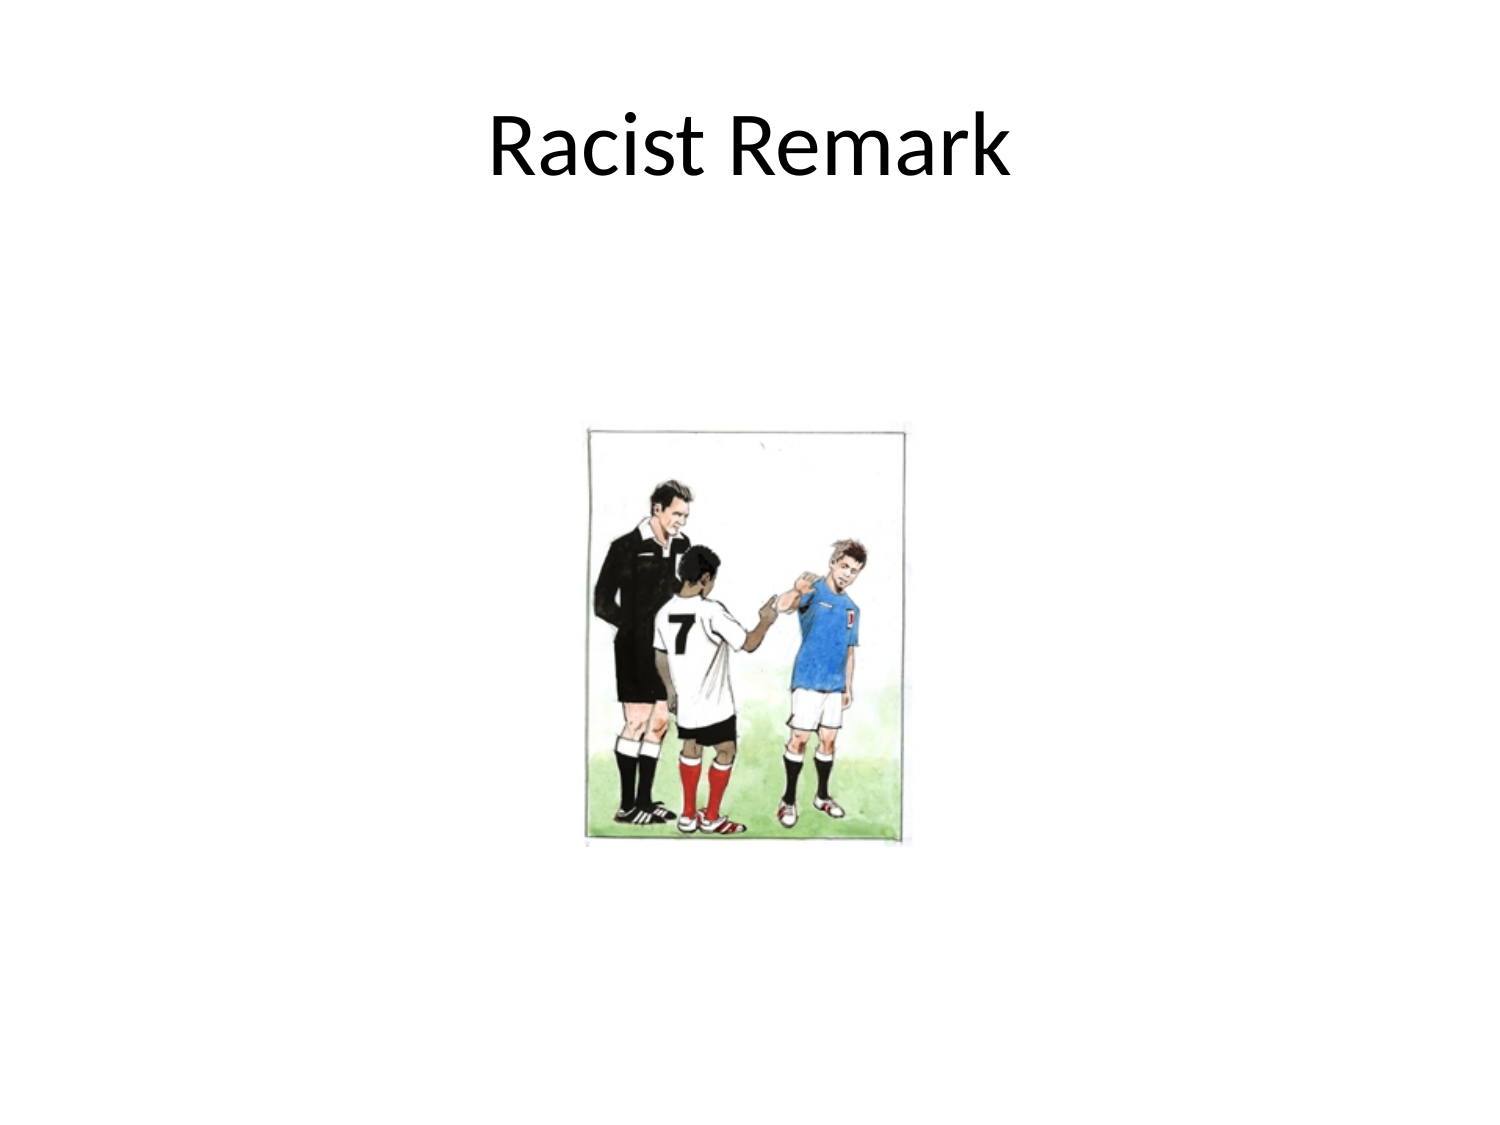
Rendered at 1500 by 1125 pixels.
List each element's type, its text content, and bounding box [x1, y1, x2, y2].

title Racist Remark [75, 45, 1425, 233]
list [372, 420, 1128, 847]
